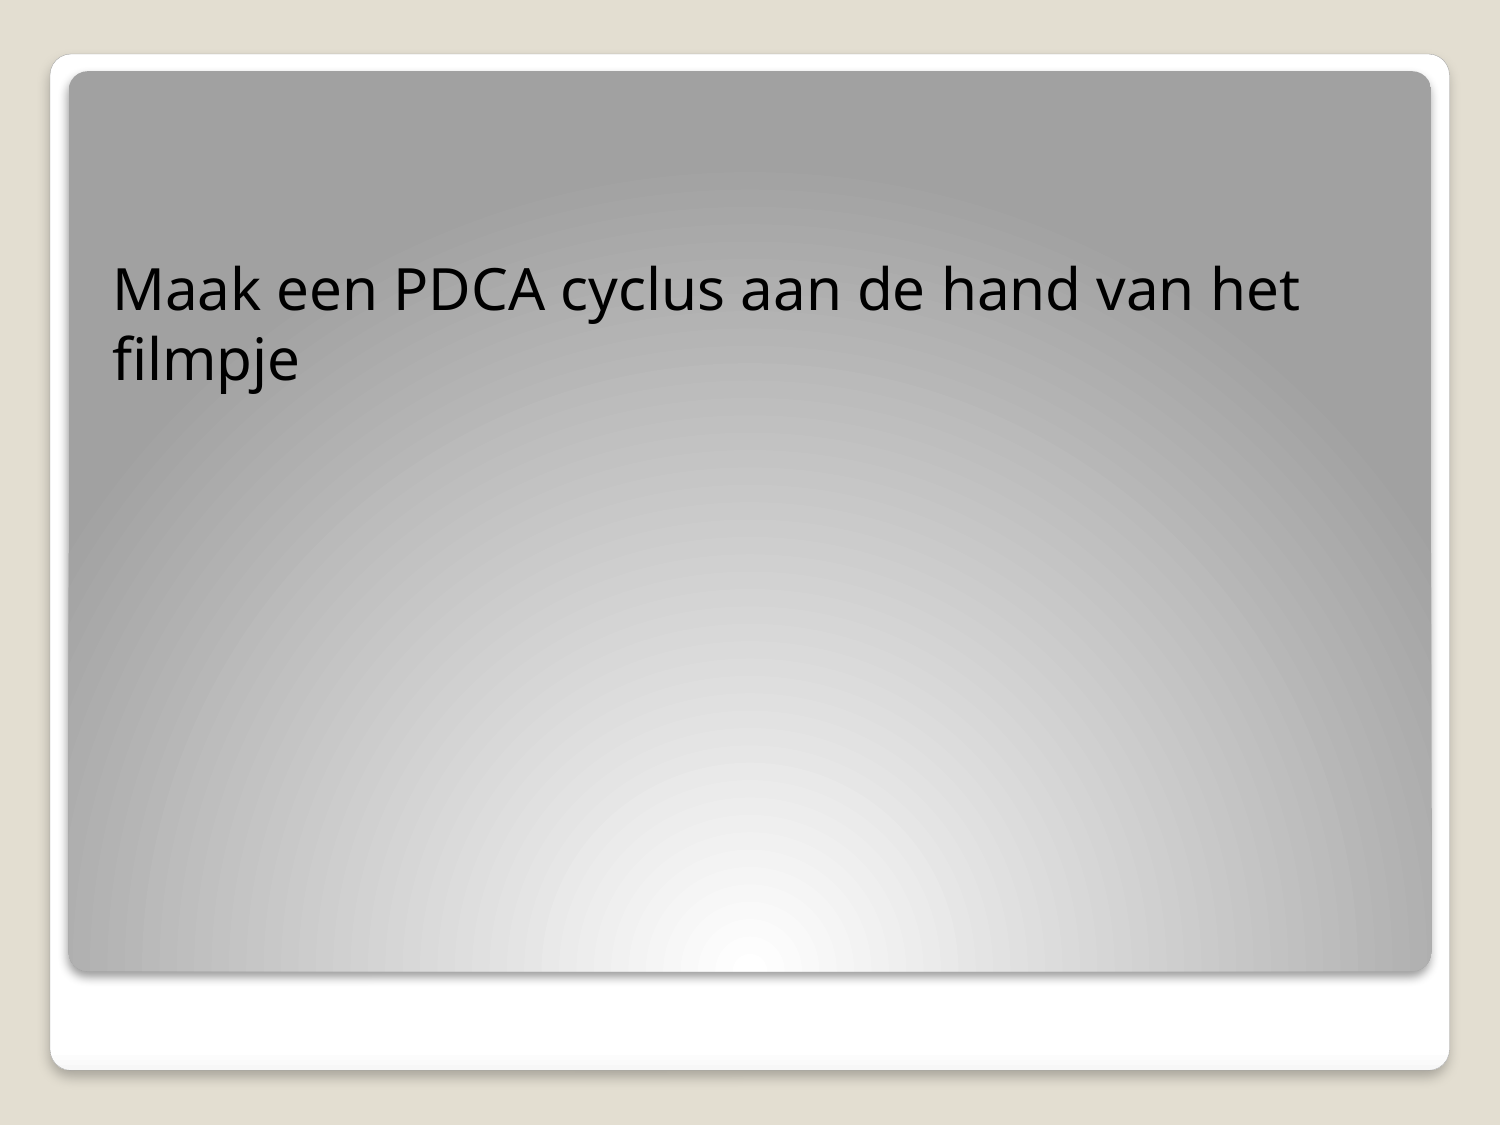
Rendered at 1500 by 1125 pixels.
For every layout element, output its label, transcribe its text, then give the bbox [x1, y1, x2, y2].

list Maak een PDCA cyclus aan de hand van het filmpje [82, 86, 1425, 774]
